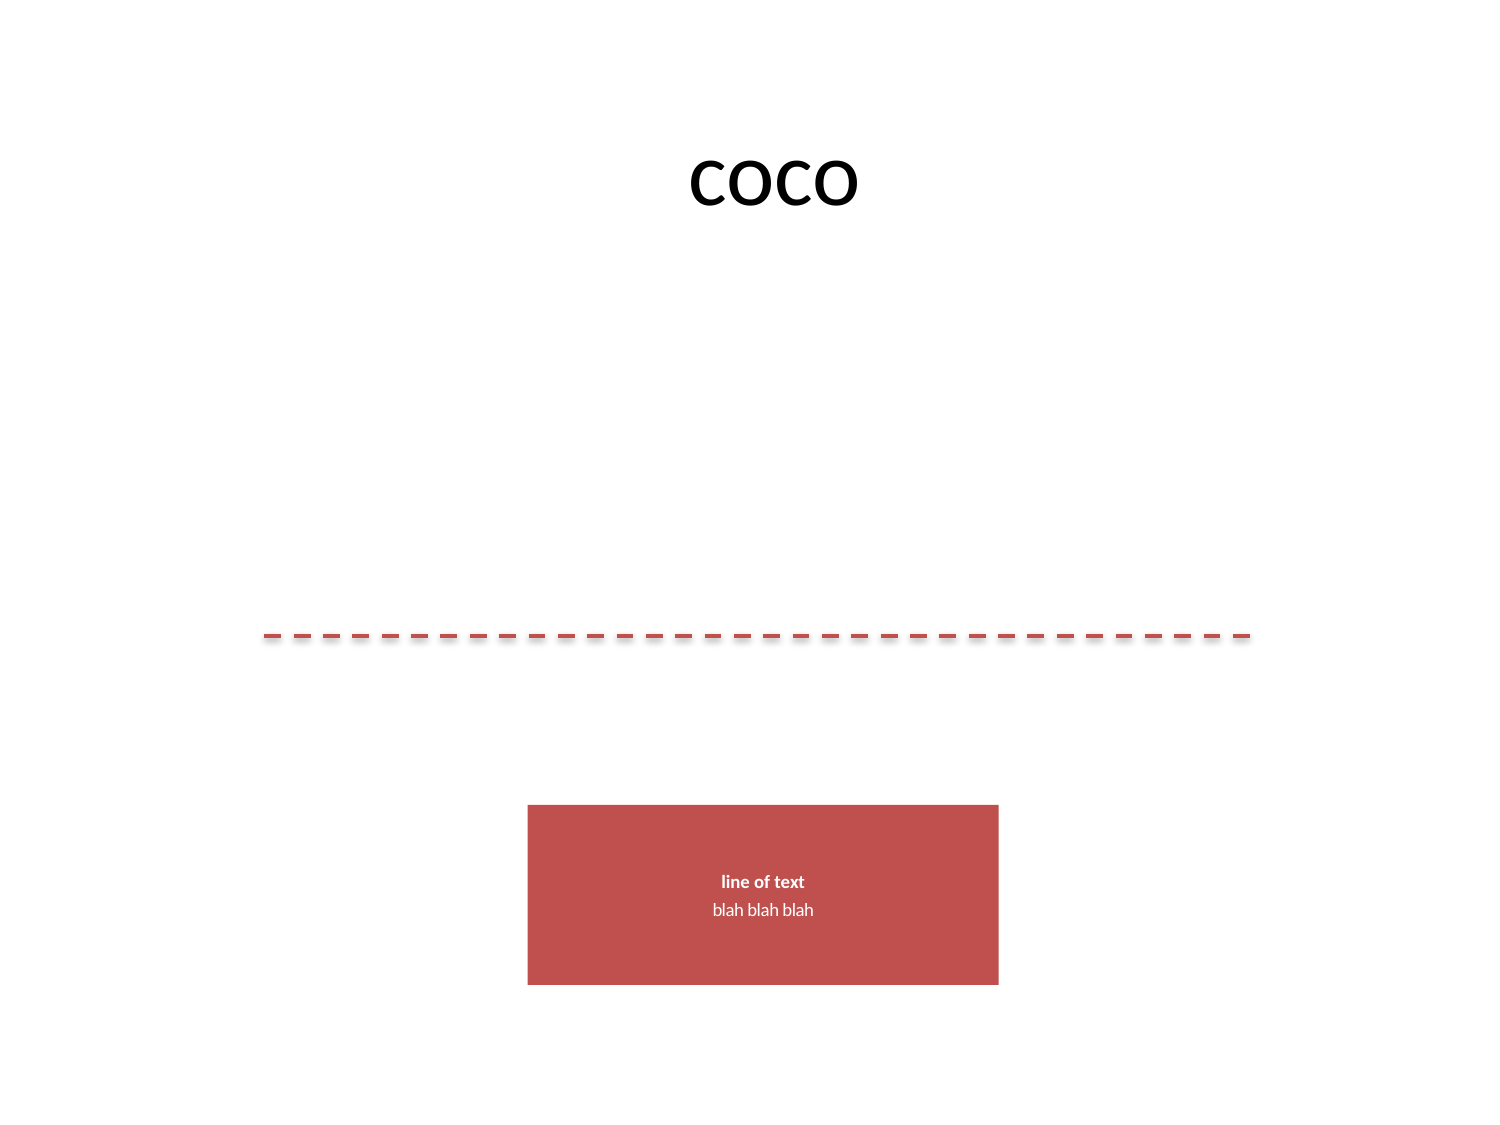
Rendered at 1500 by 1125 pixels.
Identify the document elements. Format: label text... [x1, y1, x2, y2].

title coco [137, 59, 1413, 278]
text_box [264, 635, 1263, 986]
